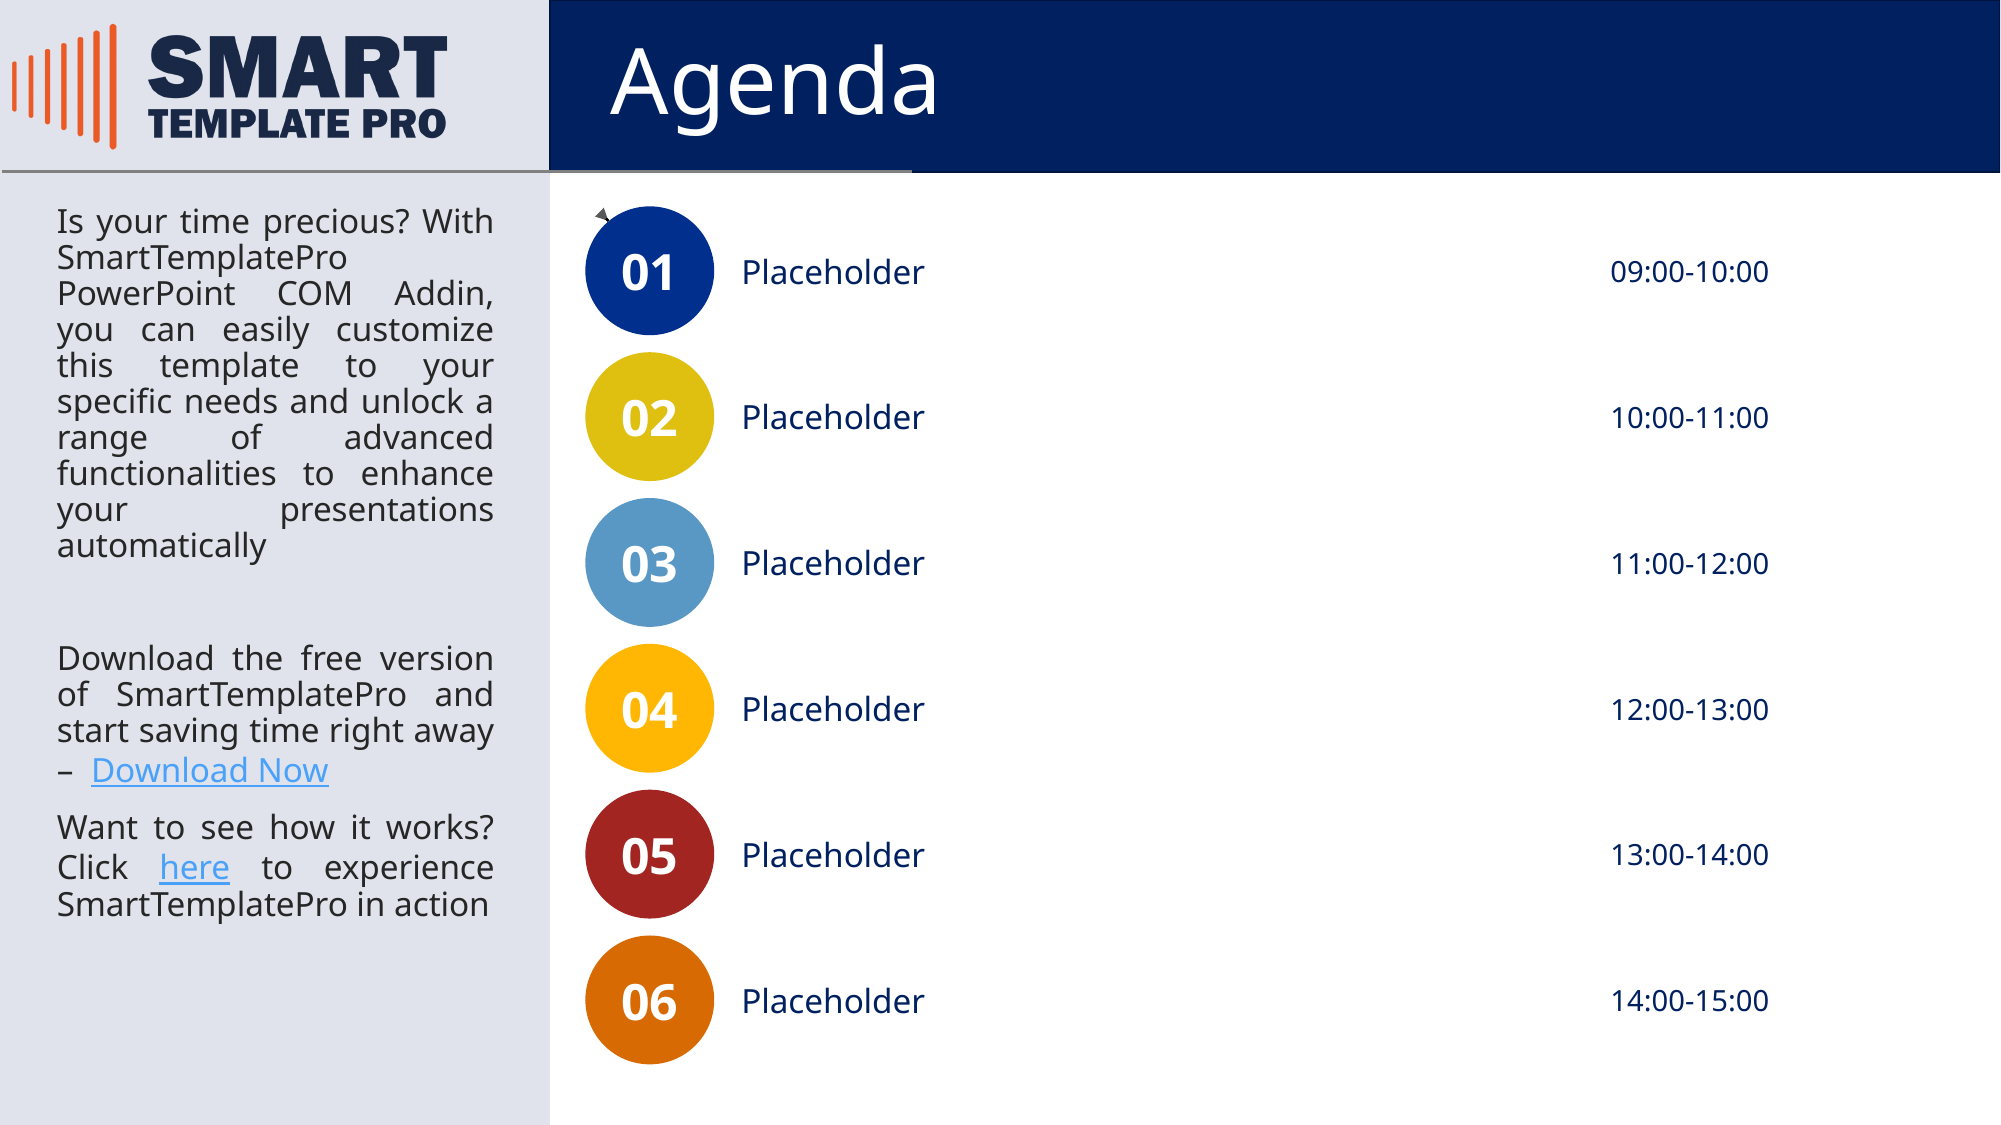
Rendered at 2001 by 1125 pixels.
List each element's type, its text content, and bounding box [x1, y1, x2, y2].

picture [0, 13, 459, 158]
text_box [574, 187, 1971, 1084]
text_box Is your time precious? With SmartTemplatePro PowerPoint COM Addin, you can easily customize this template to your specific needs and unlock a range of advanced functionalities to enhance your presentations automatically Download the free version of SmartTemplatePro and start saving time right away – Download Now Want to see how it works? Click here to experience SmartTemplatePro in action [41, 197, 510, 1065]
text_box Agenda [595, 4, 1999, 165]
